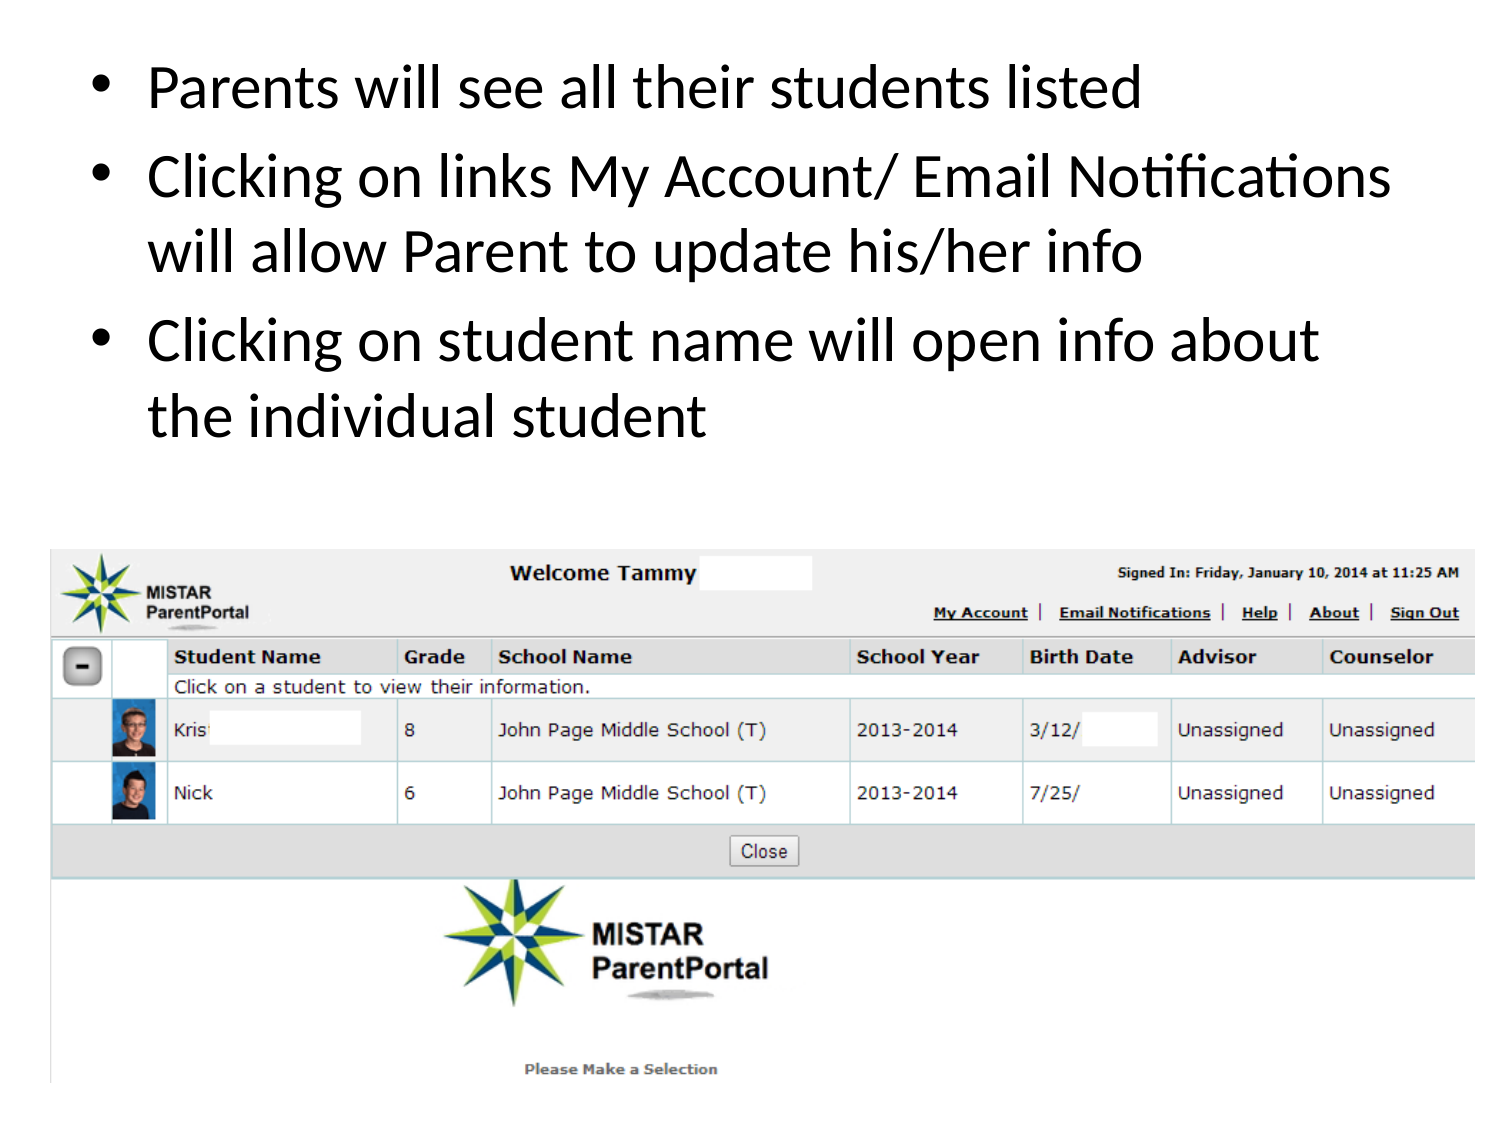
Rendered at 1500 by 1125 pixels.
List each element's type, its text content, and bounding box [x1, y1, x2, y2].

list Parents will see all their students listed Clicking on links My Account/ Email Notifications will allow Parent to update his/her info Clicking on student name will open info about the individual student [75, 37, 1425, 488]
picture [49, 549, 1476, 1083]
